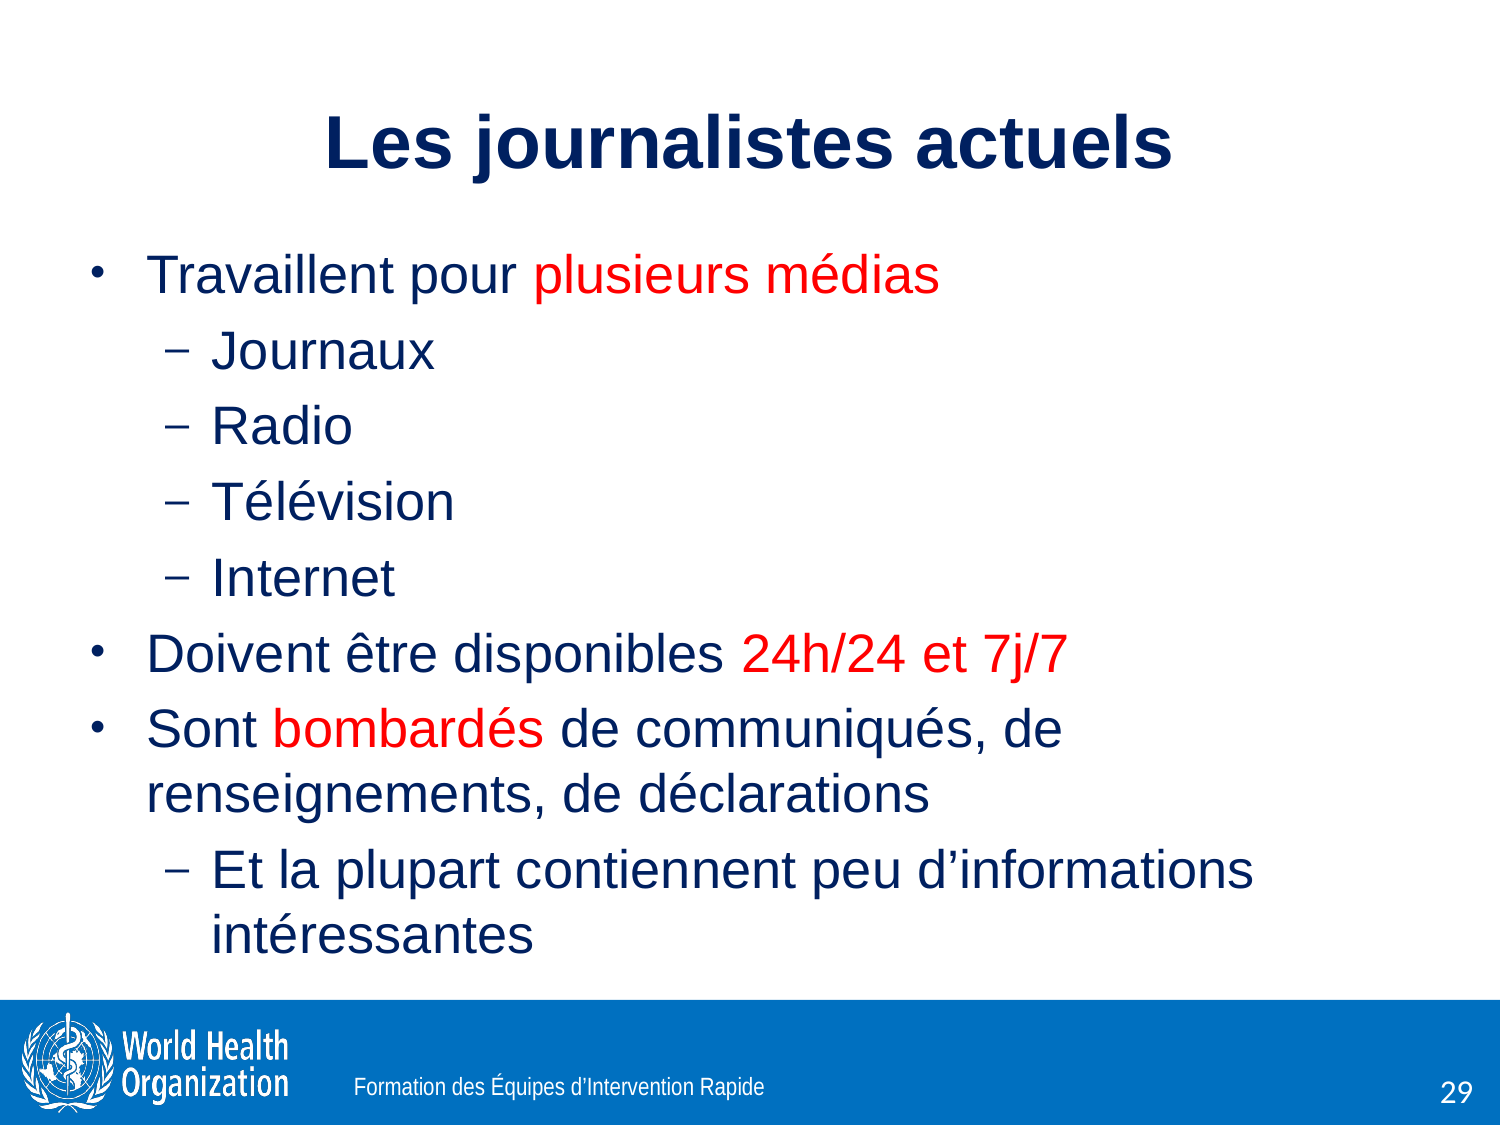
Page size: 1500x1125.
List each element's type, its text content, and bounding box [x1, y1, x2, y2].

list Travaillent pour plusieurs médias Journaux Radio Télévision Internet Doivent être disponibles 24h/24 et 7j/7 Sont bombardés de communiqués, de renseignements, de déclarations Et la plupart contiennent peu d’informations intéressantes [75, 231, 1425, 975]
picture [21, 1012, 288, 1113]
title Les journalistes actuels [75, 45, 1425, 231]
